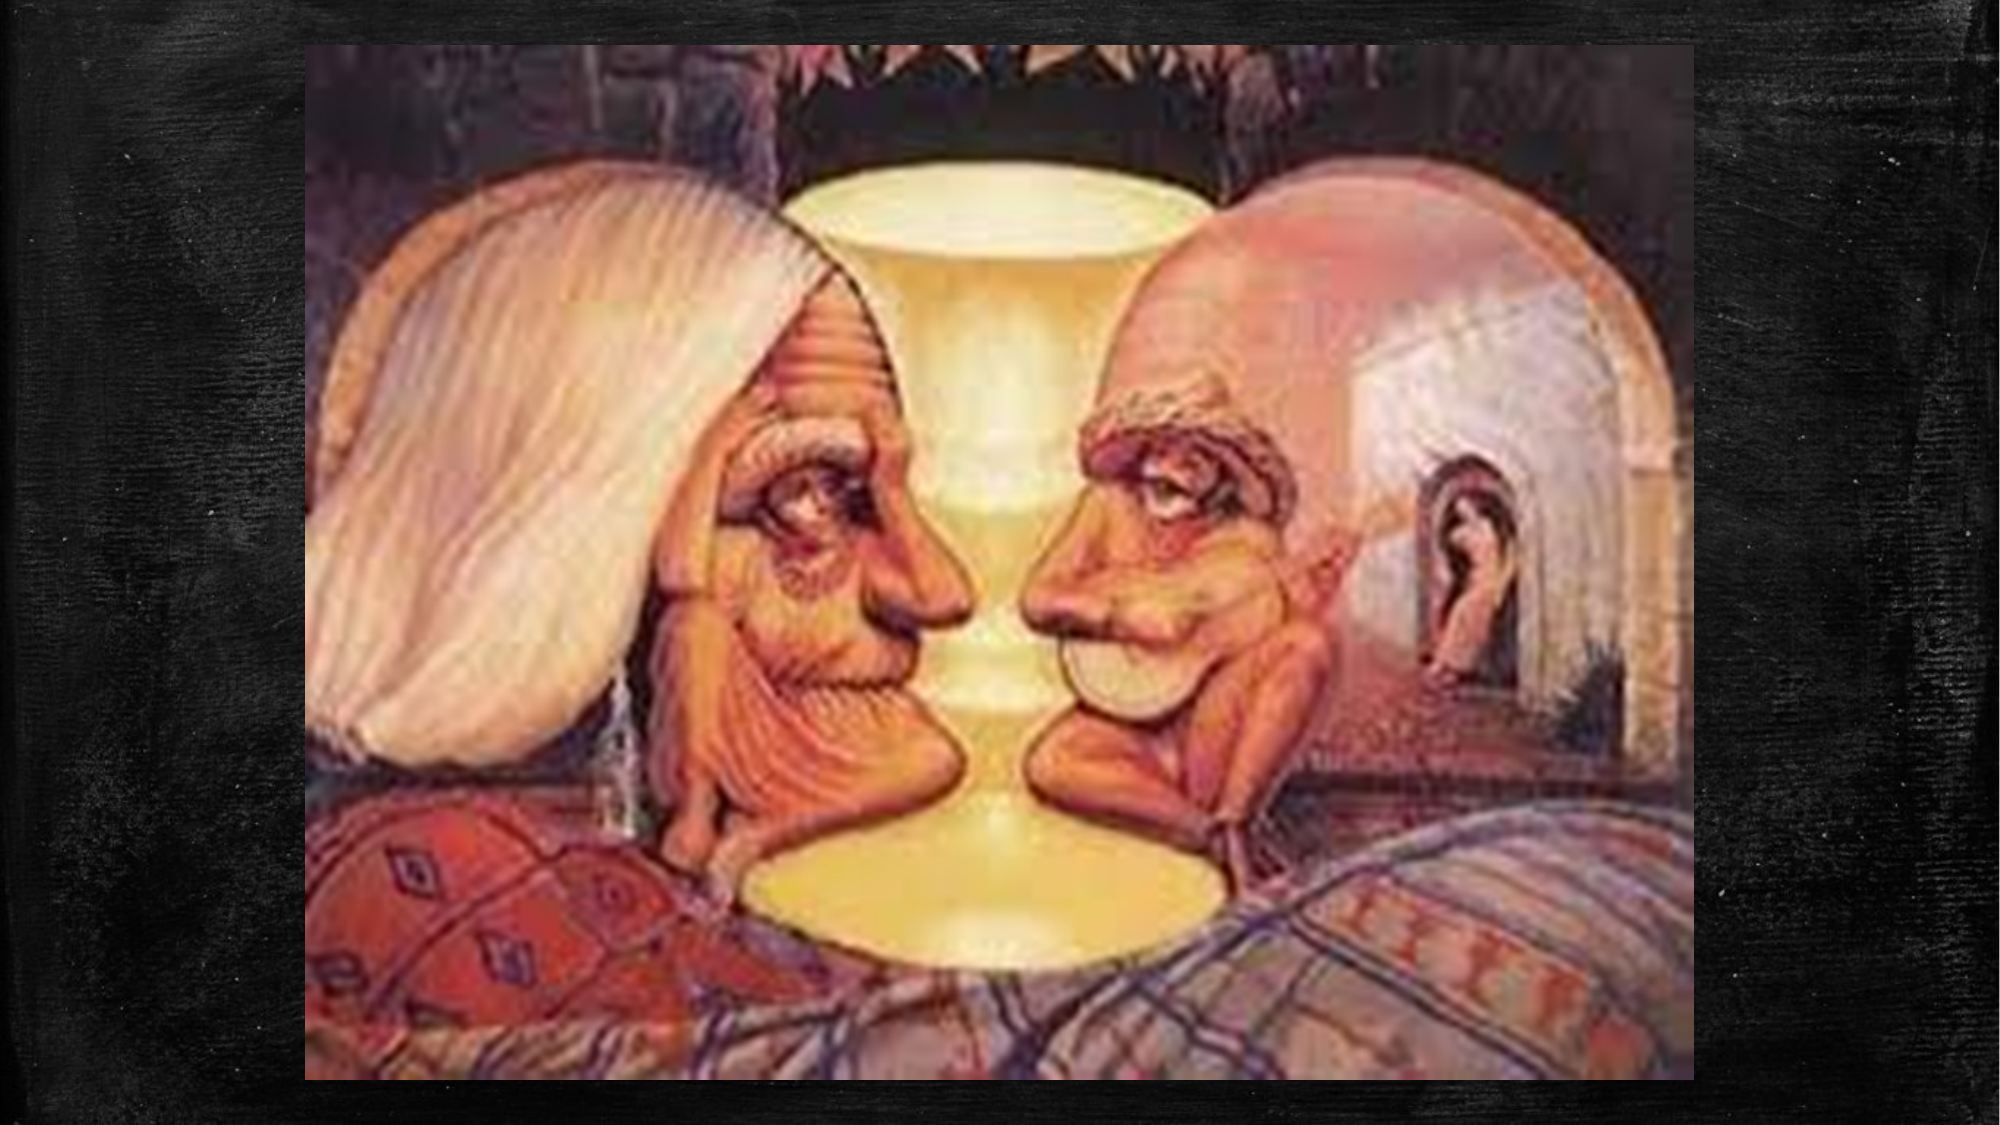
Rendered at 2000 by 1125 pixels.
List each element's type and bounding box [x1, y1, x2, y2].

picture [305, 45, 1694, 1080]
